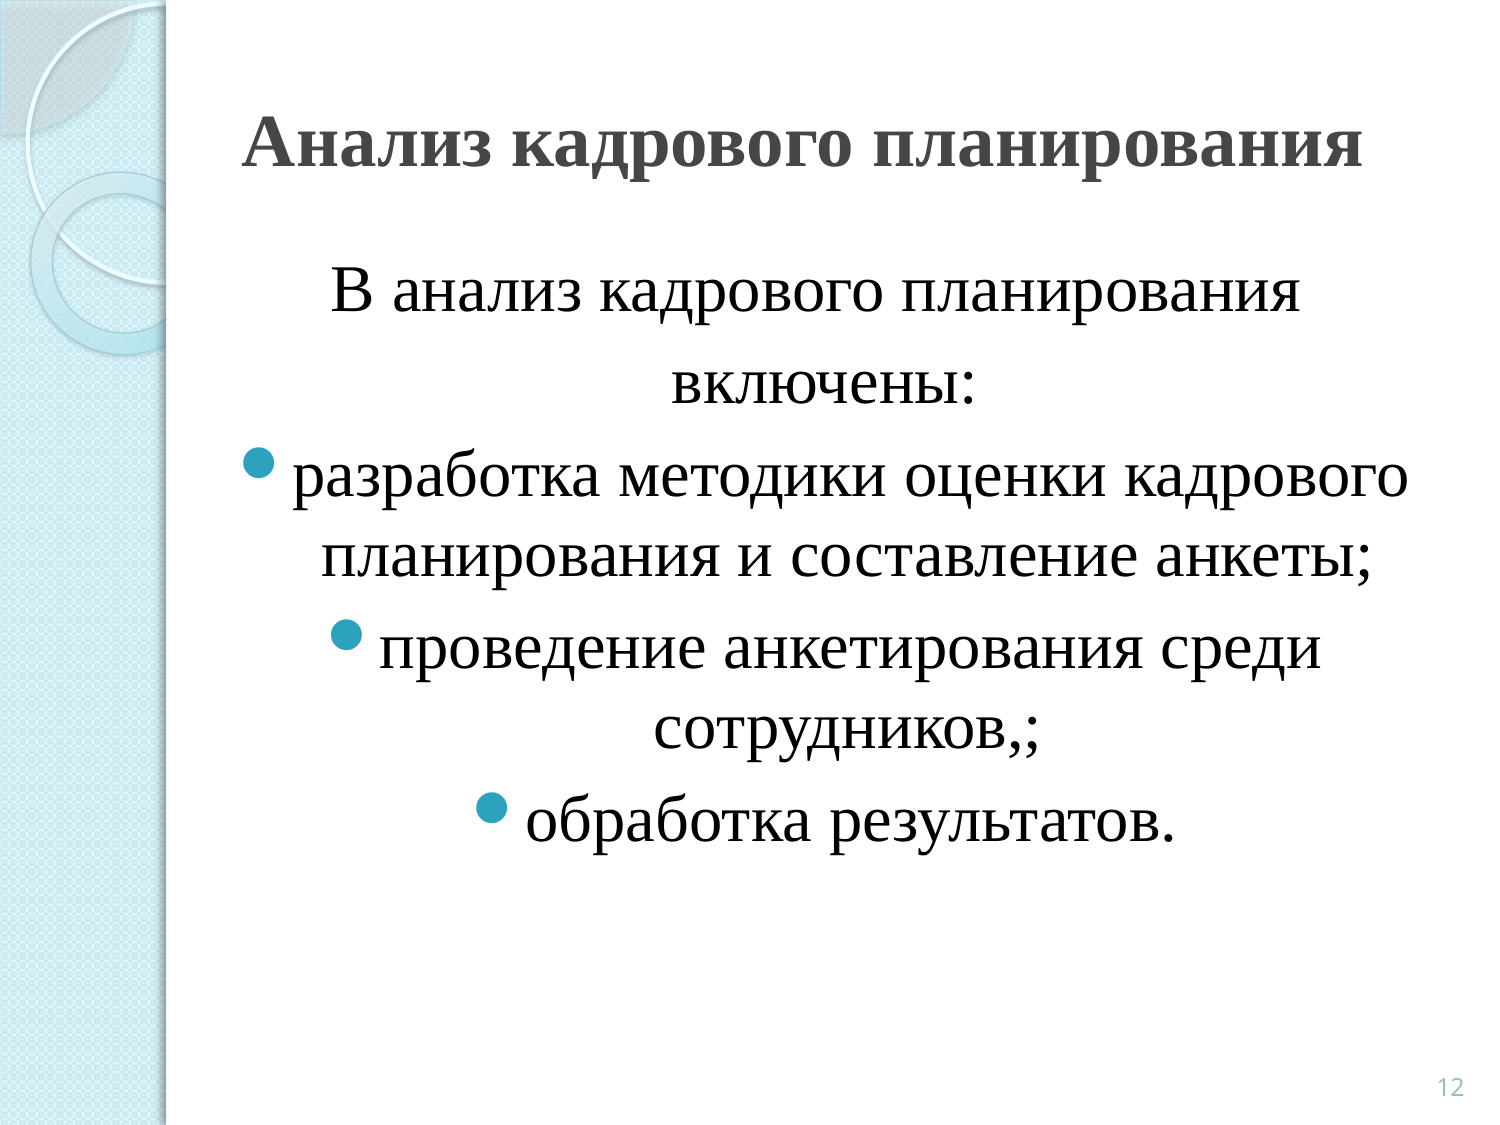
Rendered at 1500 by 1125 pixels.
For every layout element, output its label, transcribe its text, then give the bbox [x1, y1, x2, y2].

title Анализ кадрового планирования [159, 42, 1447, 231]
list В анализ кадрового планирования включены: разработка методики оценки кадрового планирования и составление анкеты; проведение анкетирования среди сотрудников,; обработка результатов. [171, 237, 1466, 1025]
slide_number 12 [1413, 1034, 1488, 1113]
